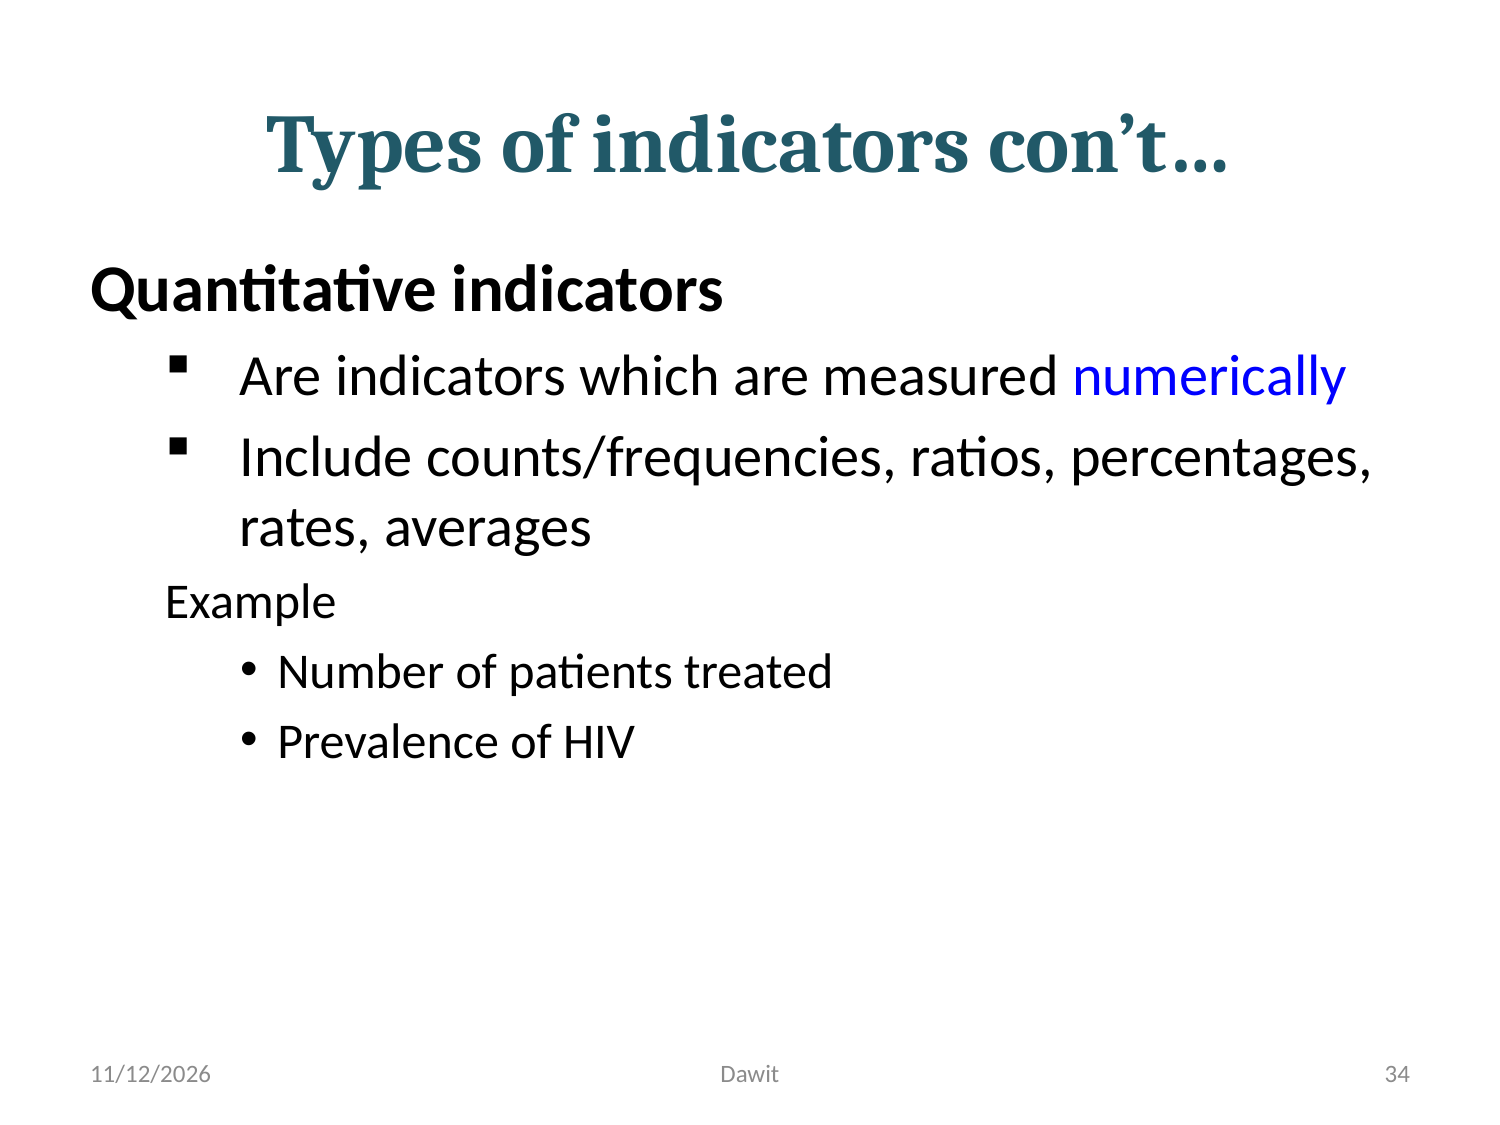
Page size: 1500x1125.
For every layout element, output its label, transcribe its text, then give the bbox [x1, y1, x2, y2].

slide_number 34 [1074, 1042, 1425, 1103]
footer Dawit [512, 1042, 988, 1103]
title Types of indicators con’t… [75, 45, 1425, 233]
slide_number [75, 1042, 425, 1103]
list Quantitative indicators Are indicators which are measured numerically Include counts/frequencies, ratios, percentages, rates, averages Example Number of patients treated Prevalence of HIV [75, 237, 1425, 1013]
